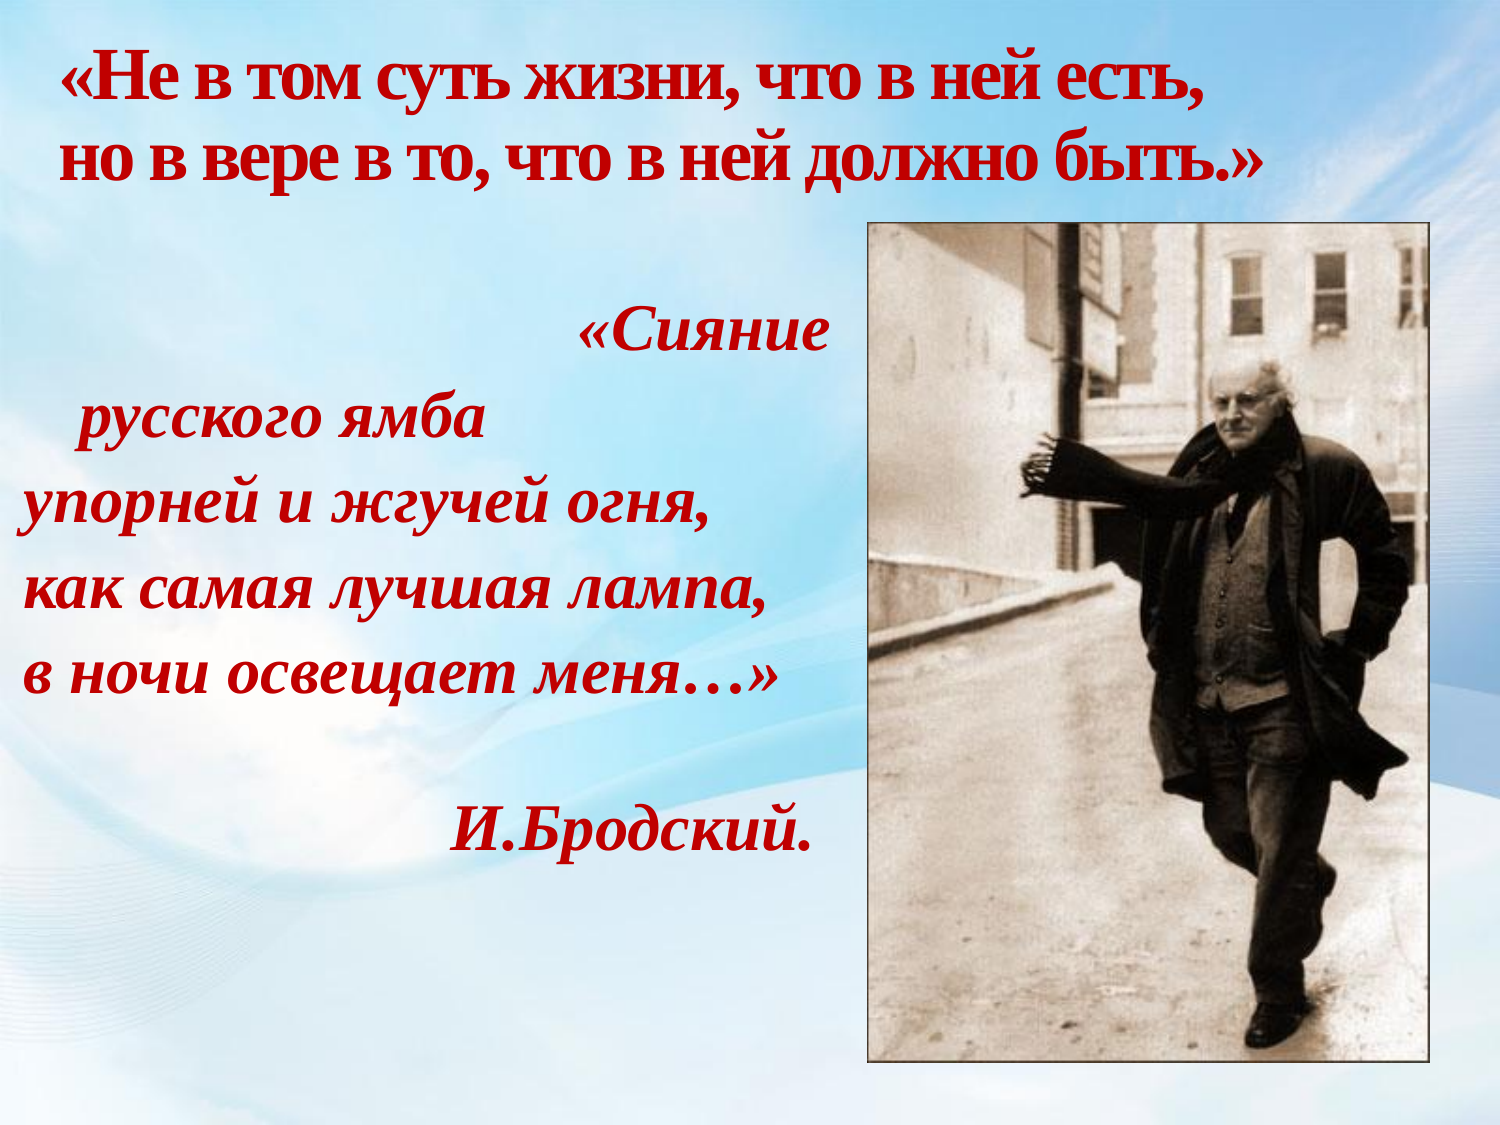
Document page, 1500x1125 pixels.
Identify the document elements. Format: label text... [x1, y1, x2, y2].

list «Сияние русского ямба упорней и жгучей огня, как самая лучшая лампа, в ночи освещает меня…» И.Бродский. [23, 231, 833, 989]
picture [0, 0, 1500, 1125]
title «Не в том суть жизни, что в ней есть, но в вере в то, что в ней должно быть.» [58, 35, 1434, 308]
